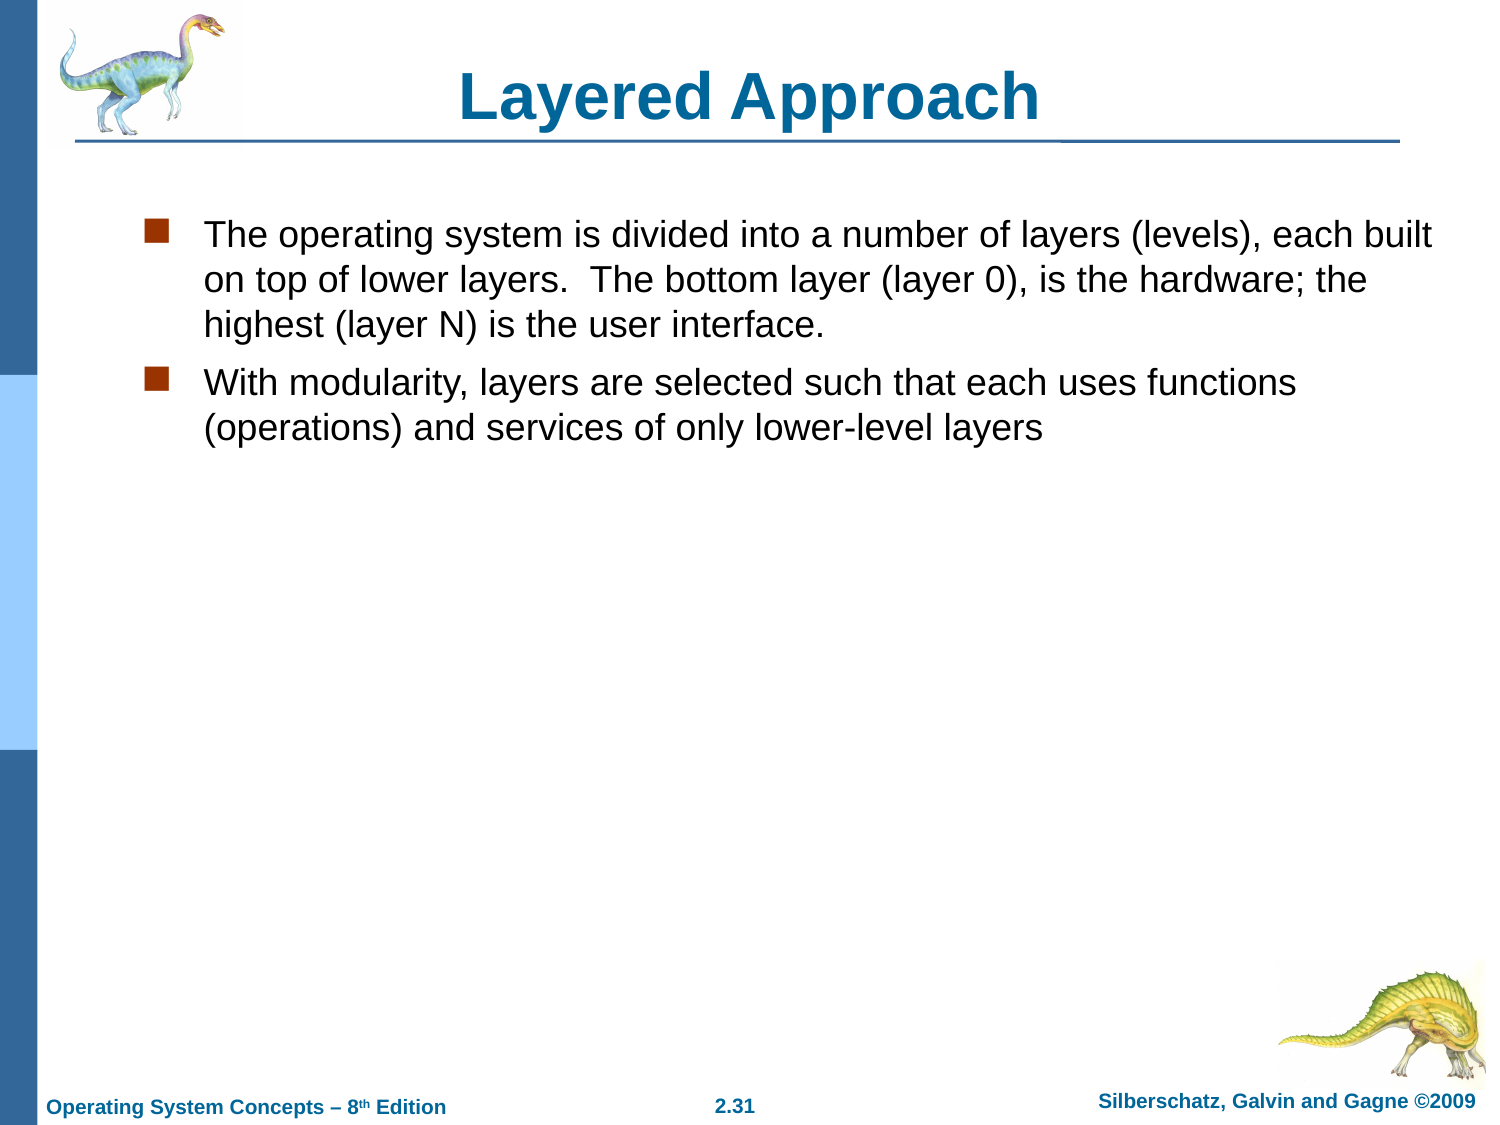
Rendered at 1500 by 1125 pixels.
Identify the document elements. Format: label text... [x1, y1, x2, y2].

picture [46, 0, 243, 149]
title Layered Approach [74, 45, 1426, 141]
picture [1275, 959, 1486, 1090]
list The operating system is divided into a number of layers (levels), each built on top of lower layers. The bottom layer (layer 0), is the hardware; the highest (layer N) is the user interface. With modularity, layers are selected such that each uses functions (operations) and services of only lower-level layers [132, 202, 1483, 946]
